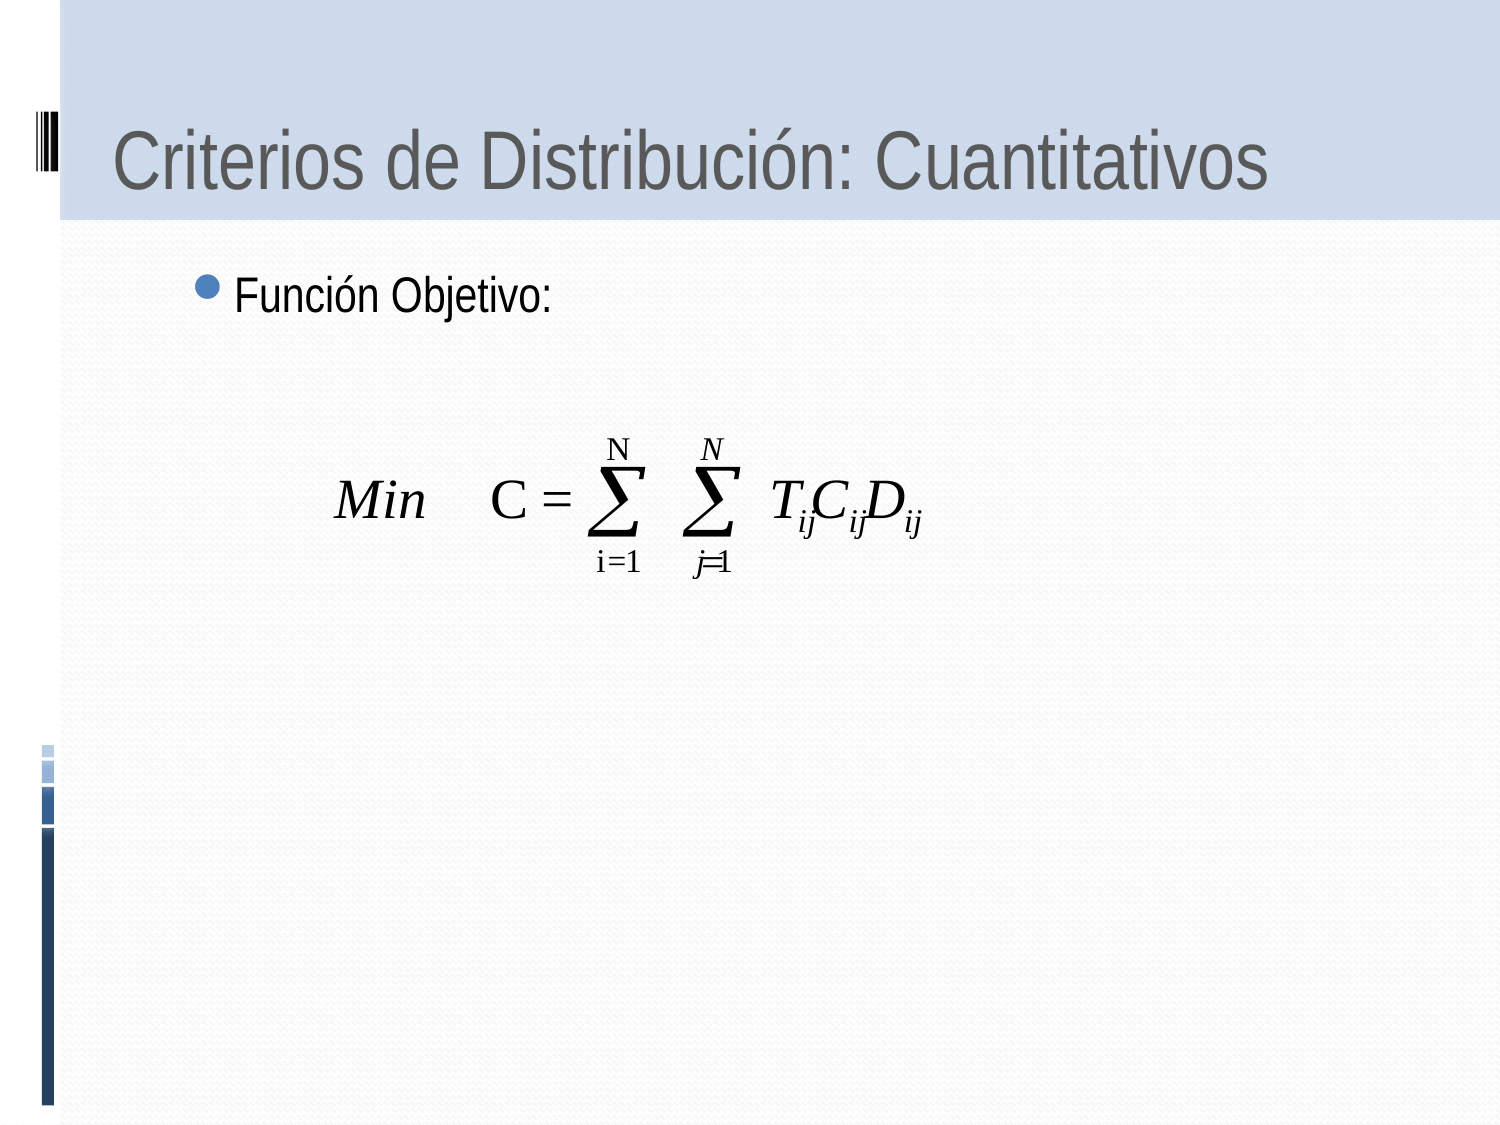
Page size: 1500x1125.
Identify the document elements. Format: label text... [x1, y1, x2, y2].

list Función Objetivo: [111, 255, 1436, 1038]
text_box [324, 423, 926, 586]
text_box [317, 424, 932, 598]
title Criterios de Distribución: Cuantitativos [111, 18, 1436, 207]
